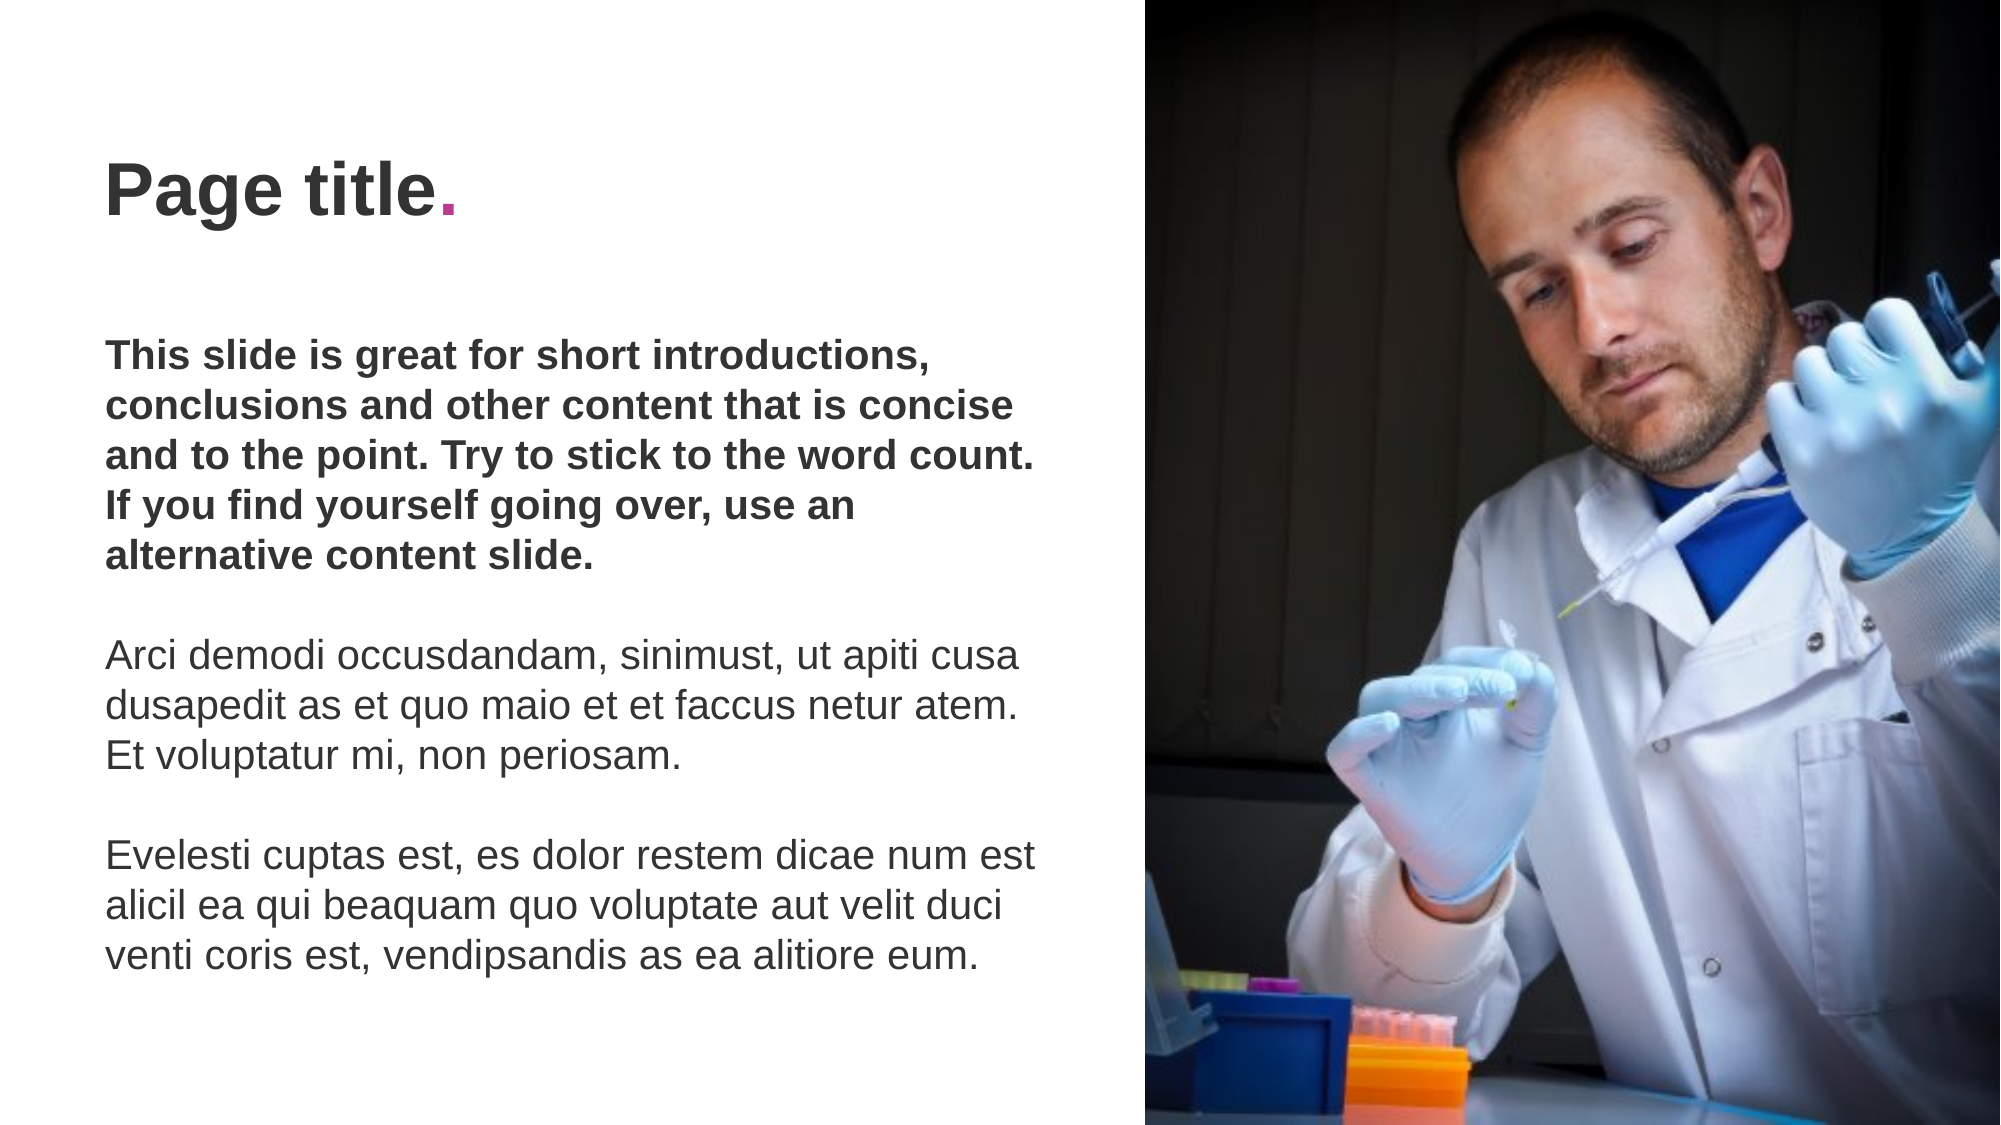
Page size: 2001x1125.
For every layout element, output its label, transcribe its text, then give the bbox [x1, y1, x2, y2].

picture [1145, 0, 2000, 1125]
text_box Page title. [90, 132, 1145, 238]
text_box This slide is great for short introductions, conclusions and other content that is concise and to the point. Try to stick to the word count. If you find yourself going over, use an alternative content slide. Arci demodi occusdandam, sinimust, ut apiti cusa dusapedit as et quo maio et et faccus netur atem. Et voluptatur mi, non periosam. Evelesti cuptas est, es dolor restem dicae num est alicil ea qui beaquam quo voluptate aut velit duci venti coris est, vendipsandis as ea alitiore eum. [90, 320, 1078, 986]
